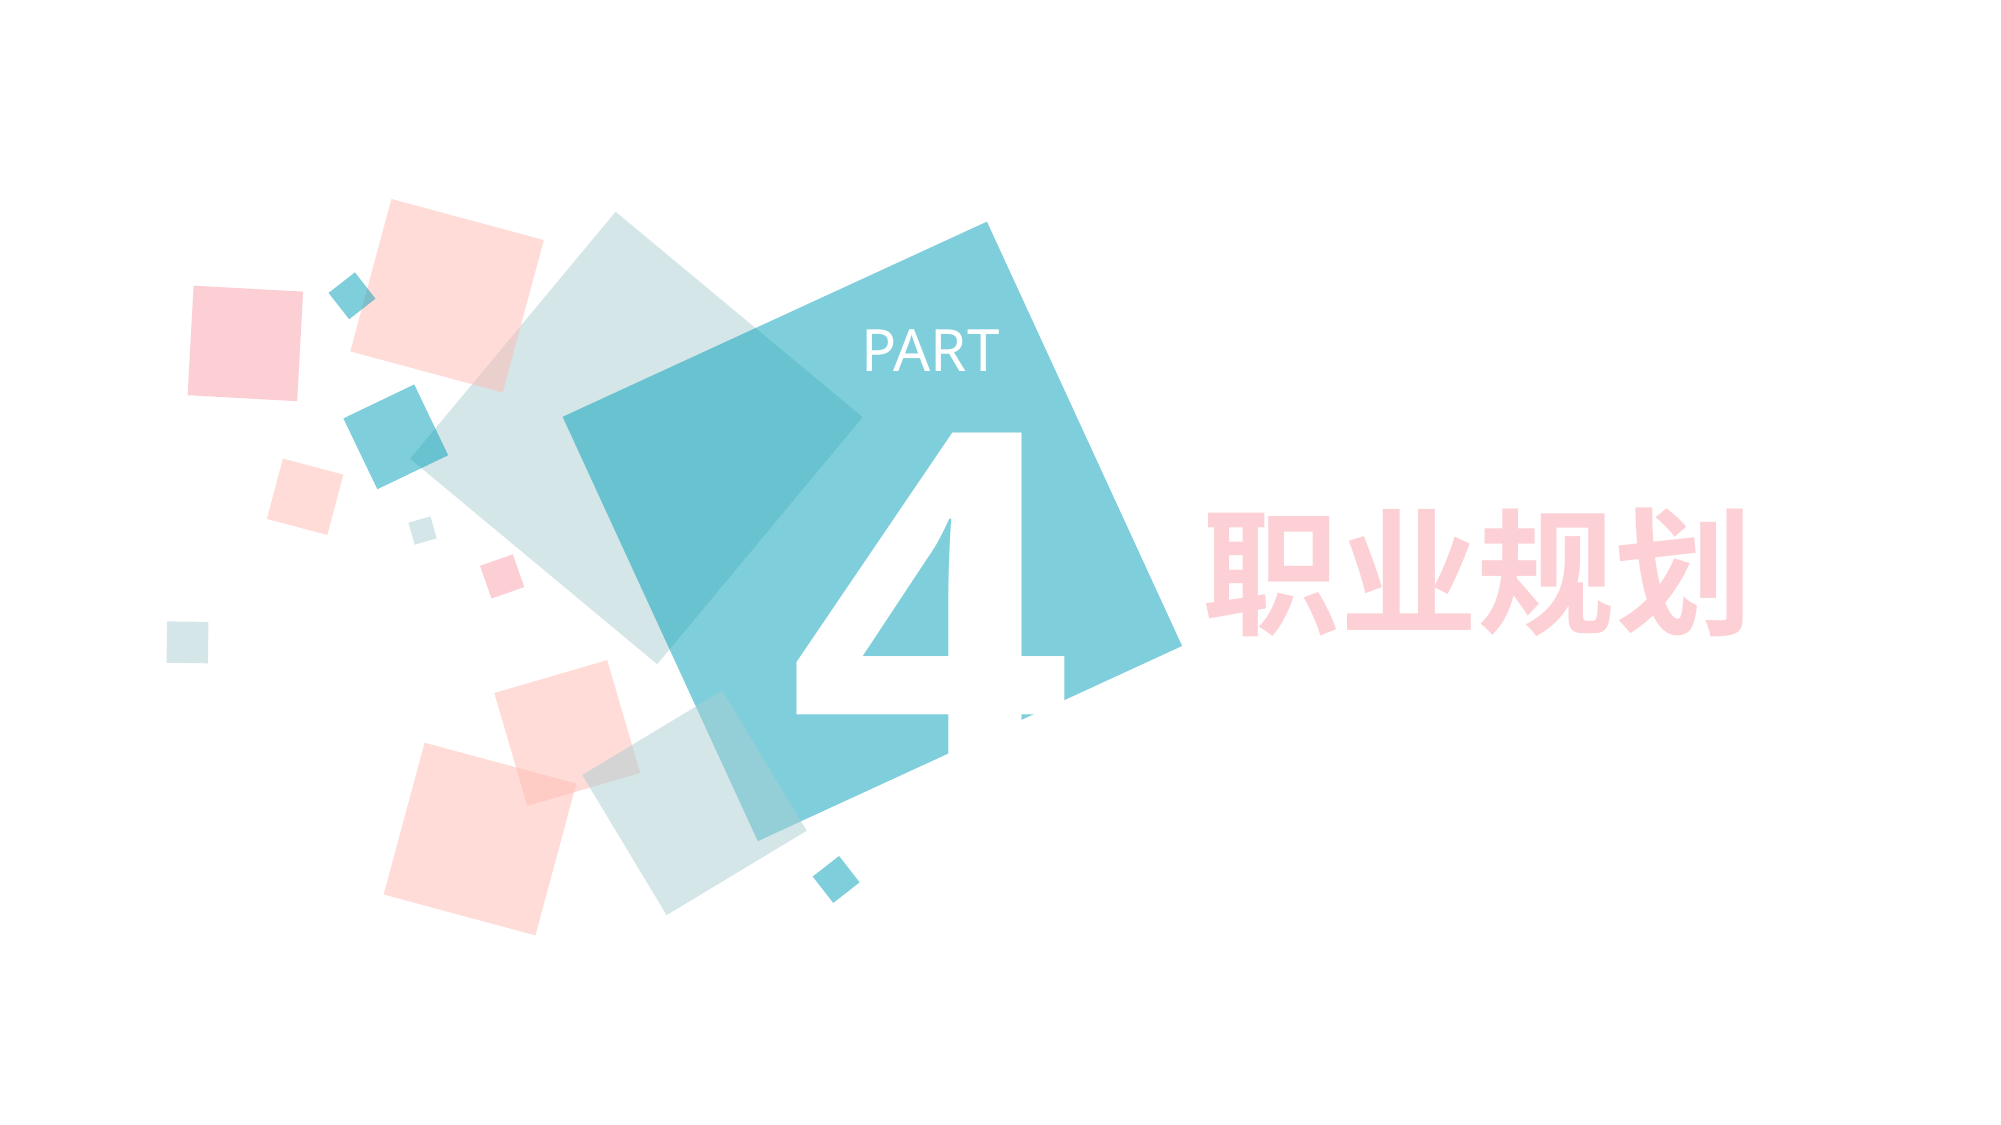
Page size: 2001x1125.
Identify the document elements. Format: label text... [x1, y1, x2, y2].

text_box 职业规划 [1188, 479, 1768, 660]
text_box PART [846, 305, 1015, 391]
text_box 4 [773, 283, 1088, 896]
